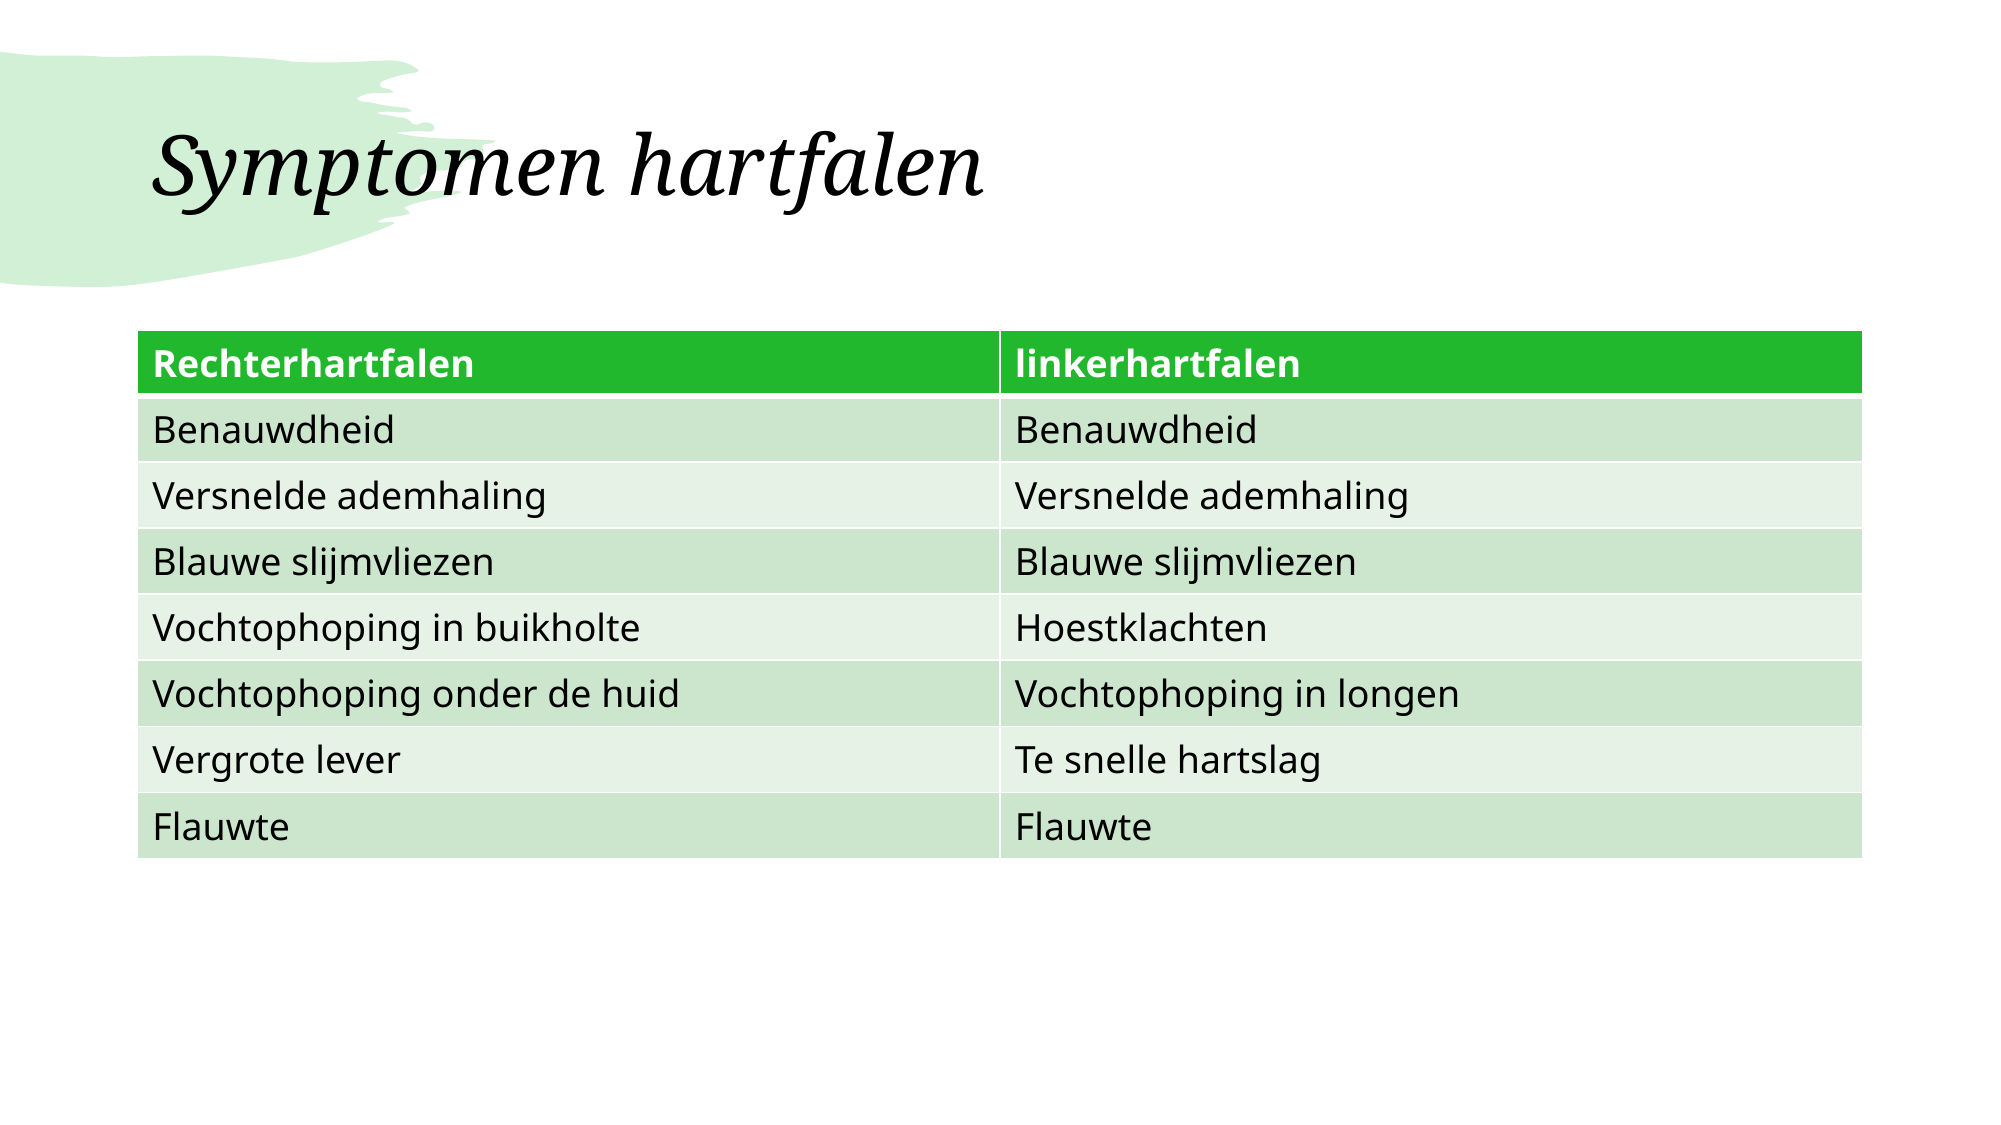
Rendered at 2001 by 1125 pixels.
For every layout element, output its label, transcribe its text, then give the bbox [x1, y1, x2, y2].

table_cell Vochtophoping onder de huid [138, 661, 999, 726]
table_cell Blauwe slijmvliezen [1001, 529, 1862, 593]
table_cell Benauwdheid [1001, 399, 1862, 461]
table_header linkerhartfalen [1001, 331, 1862, 393]
table_cell Flauwte [138, 793, 999, 858]
table_cell Vochtophoping in buikholte [138, 595, 999, 659]
table_cell Benauwdheid [138, 399, 999, 461]
table_cell Te snelle hartslag [1001, 727, 1862, 792]
table_cell Versnelde ademhaling [138, 463, 999, 527]
table_cell Vochtophoping in longen [1001, 661, 1862, 726]
table_cell Hoestklachten [1001, 595, 1862, 659]
title Symptomen hartfalen [137, 59, 1863, 278]
table_cell Blauwe slijmvliezen [138, 529, 999, 593]
table_cell Versnelde ademhaling [1001, 463, 1862, 527]
table_cell Vergrote lever [138, 727, 999, 792]
table_cell Flauwte [1001, 793, 1862, 858]
table_header Rechterhartfalen [138, 331, 999, 393]
